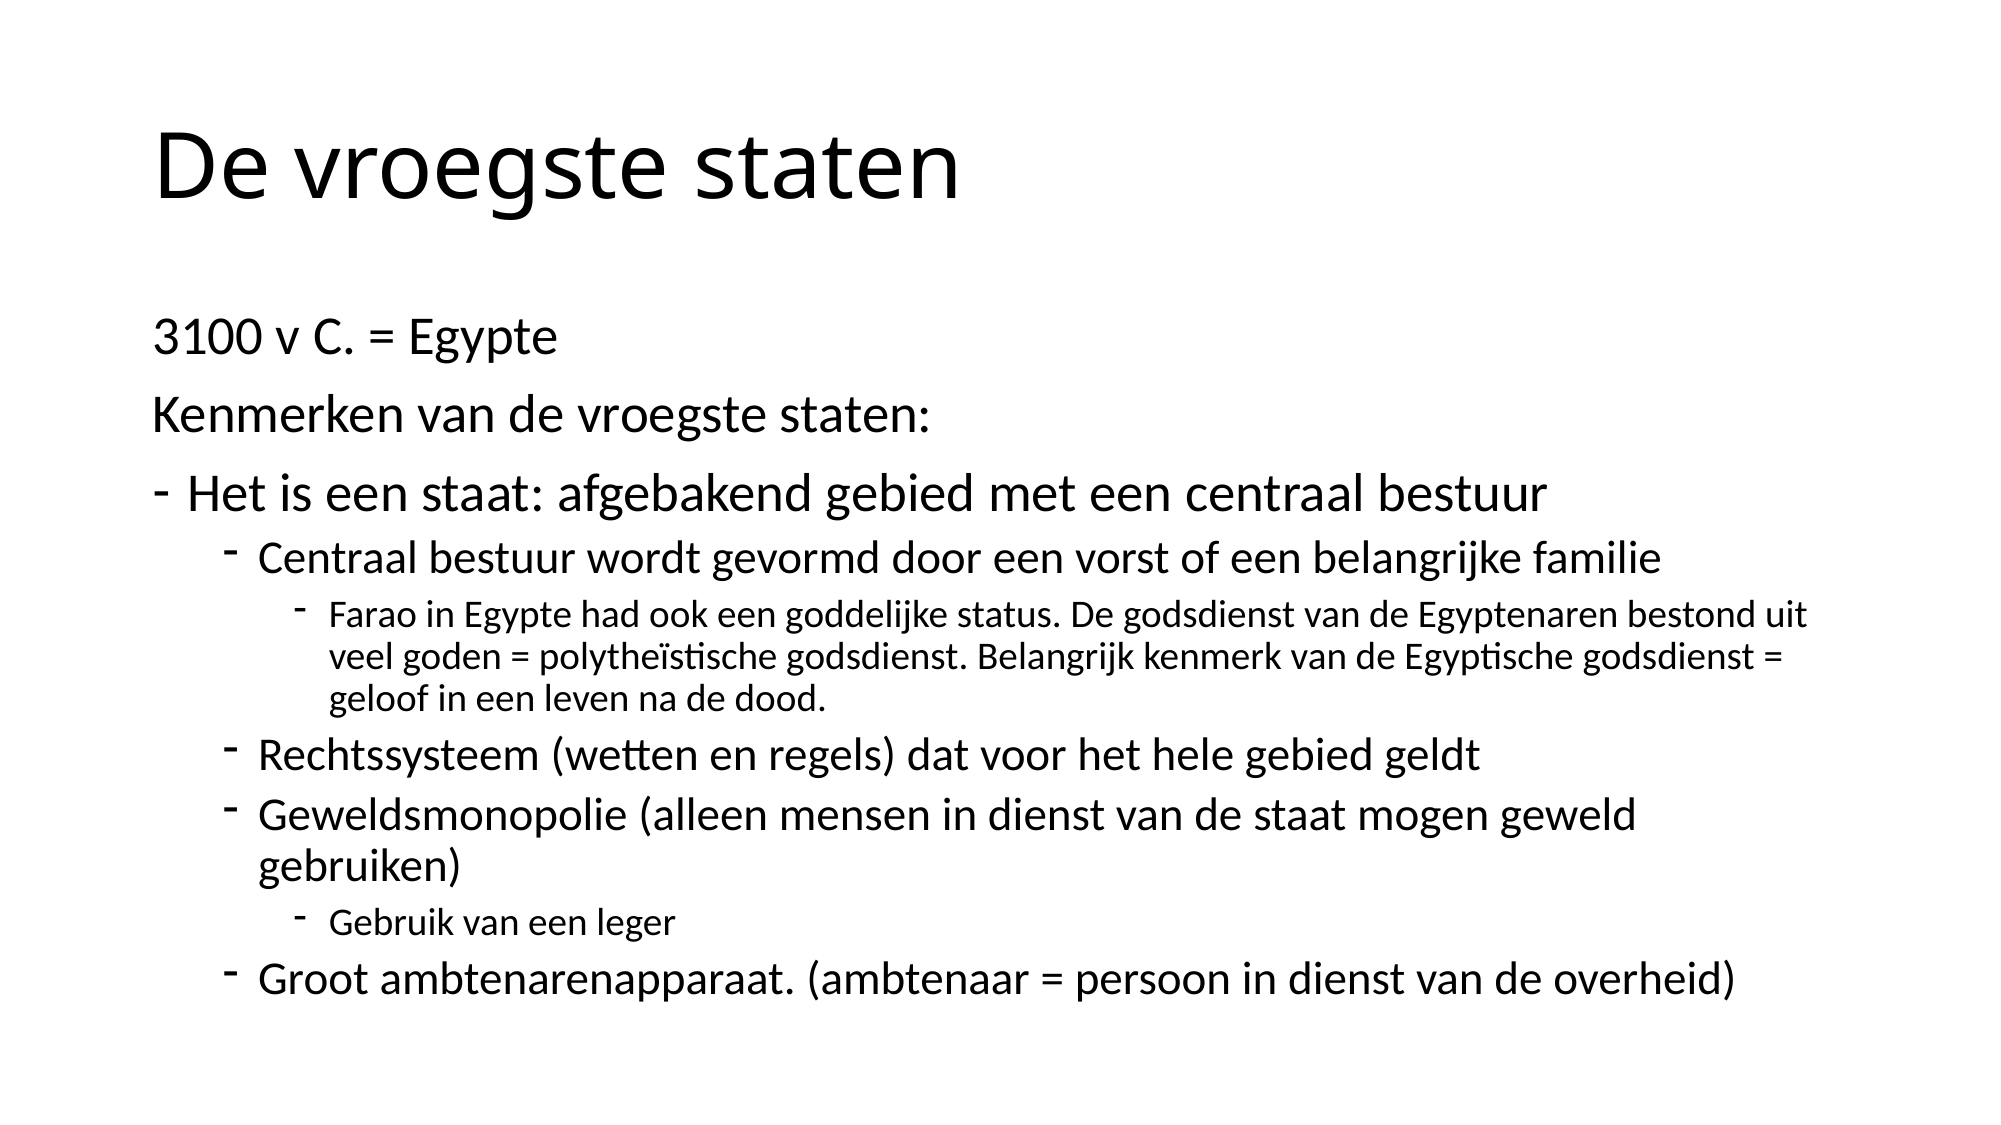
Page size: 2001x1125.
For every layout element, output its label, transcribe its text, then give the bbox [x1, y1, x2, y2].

title De vroegste staten [137, 59, 1863, 278]
list 3100 v C. = Egypte Kenmerken van de vroegste staten: Het is een staat: afgebakend gebied met een centraal bestuur Centraal bestuur wordt gevormd door een vorst of een belangrijke familie Farao in Egypte had ook een goddelijke status. De godsdienst van de Egyptenaren bestond uit veel goden = polytheïstische godsdienst. Belangrijk kenmerk van de Egyptische godsdienst = geloof in een leven na de dood. Rechtssysteem (wetten en regels) dat voor het hele gebied geldt Geweldsmonopolie (alleen mensen in dienst van de staat mogen geweld gebruiken) Gebruik van een leger Groot ambtenarenapparaat. (ambtenaar = persoon in dienst van de overheid) [137, 299, 1863, 1014]
